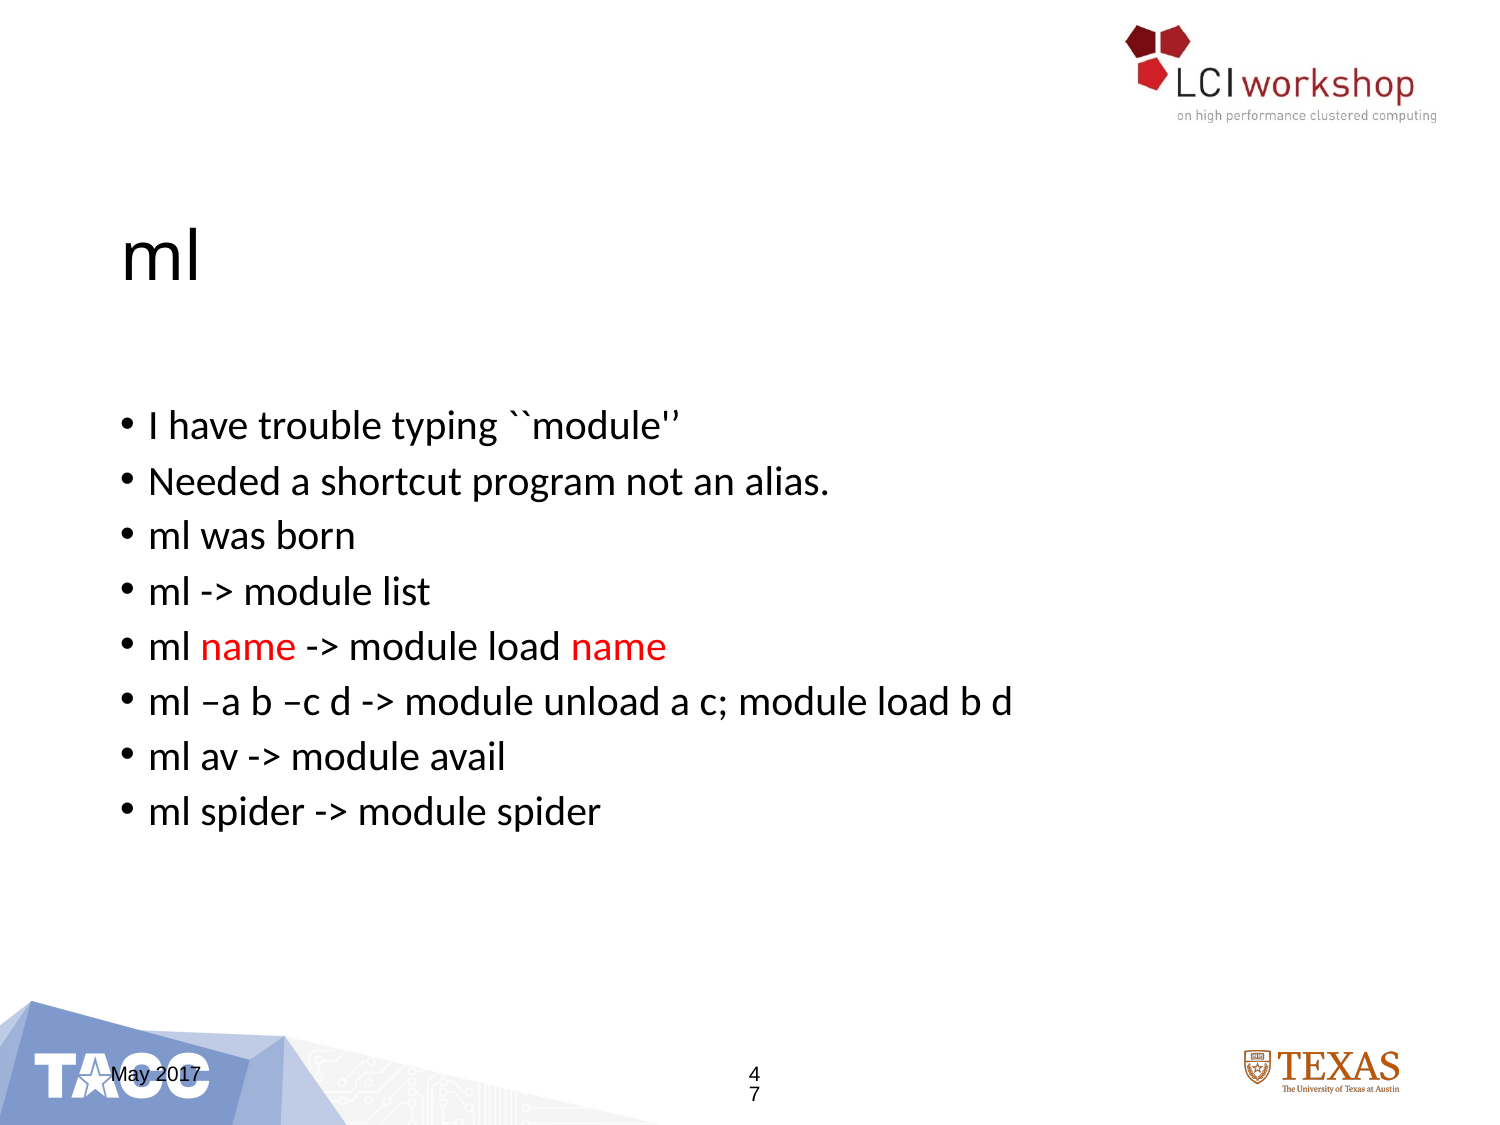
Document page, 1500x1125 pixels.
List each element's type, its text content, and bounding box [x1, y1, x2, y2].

picture [0, 999, 659, 1125]
slide_number 47 [740, 1053, 771, 1092]
text_box May 2017 [103, 1052, 441, 1093]
picture [1210, 1017, 1433, 1125]
list I have trouble typing ``module'’ Needed a shortcut program not an alias. ml was born ml -> module list ml name -> module load name ml –a b –c d -> module unload a c; module load b d ml av -> module avail ml spider -> module spider [111, 399, 1426, 892]
title ml [111, 178, 1426, 338]
picture [1125, 25, 1436, 123]
